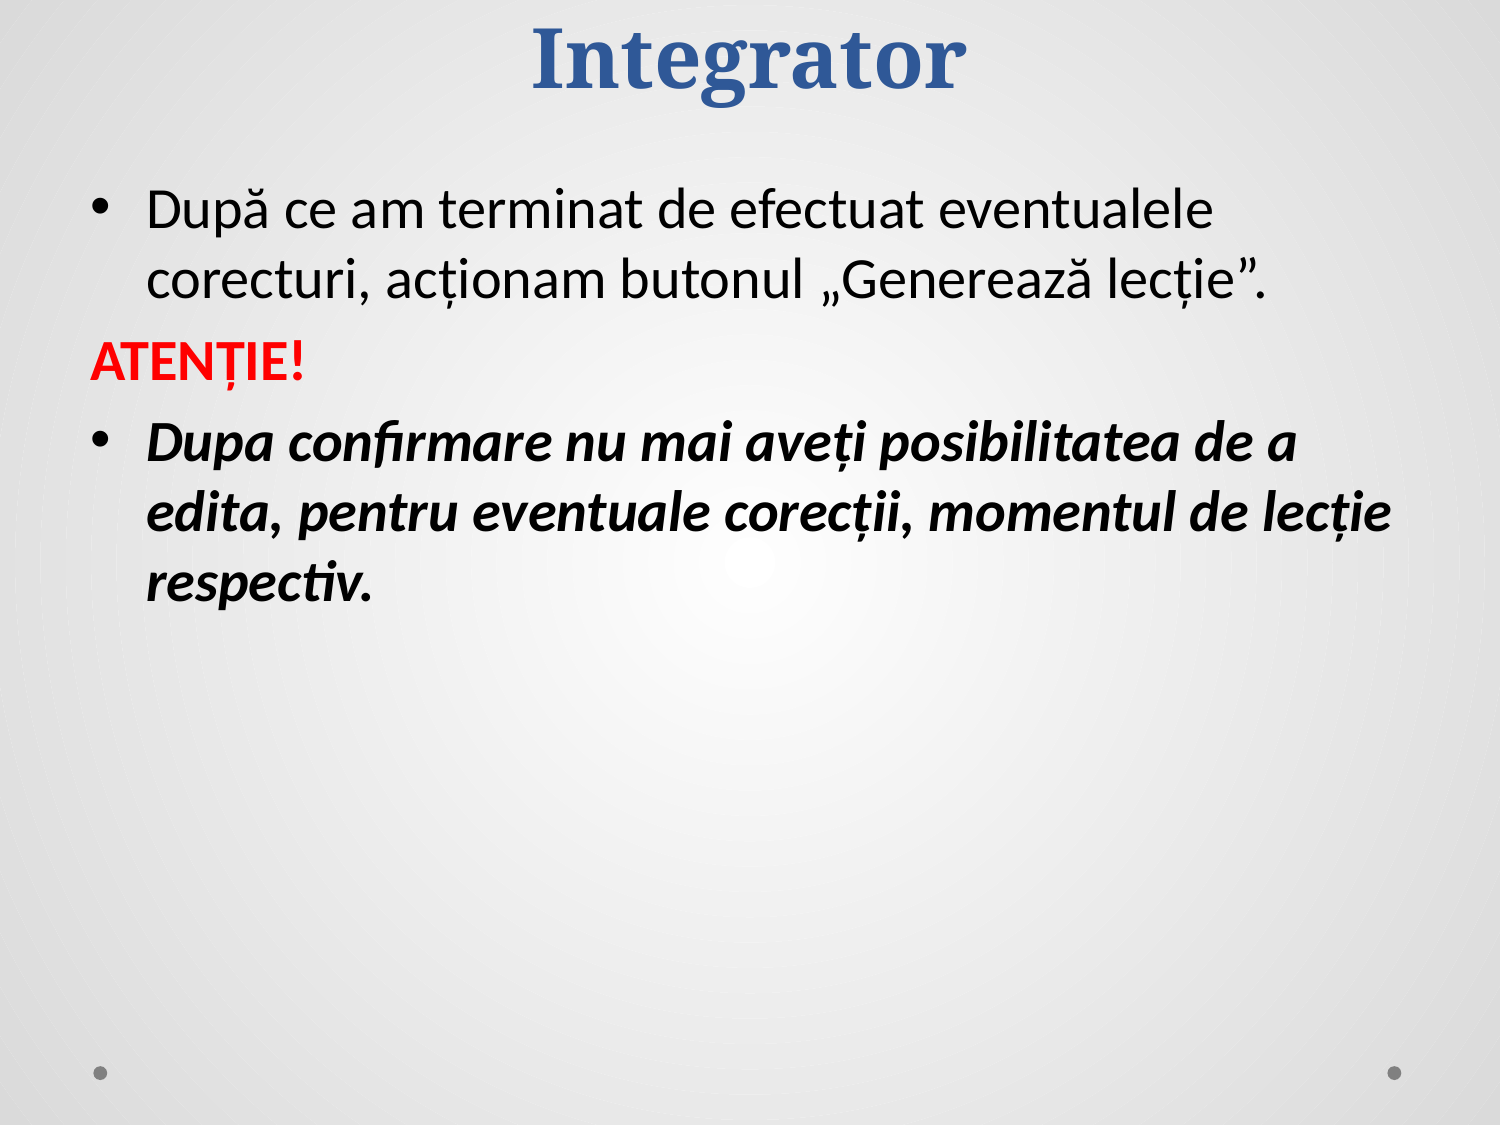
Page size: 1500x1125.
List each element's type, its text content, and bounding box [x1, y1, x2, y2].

list După ce am terminat de efectuat eventualele corecturi, acționam butonul „Generează lecție”. ATENȚIE! Dupa confirmare nu mai aveți posibilitatea de a edita, pentru eventuale corecții, momentul de lecție respectiv. [75, 162, 1425, 788]
title Utilizarea aplicatiei EDU Integrator [0, 0, 1500, 113]
